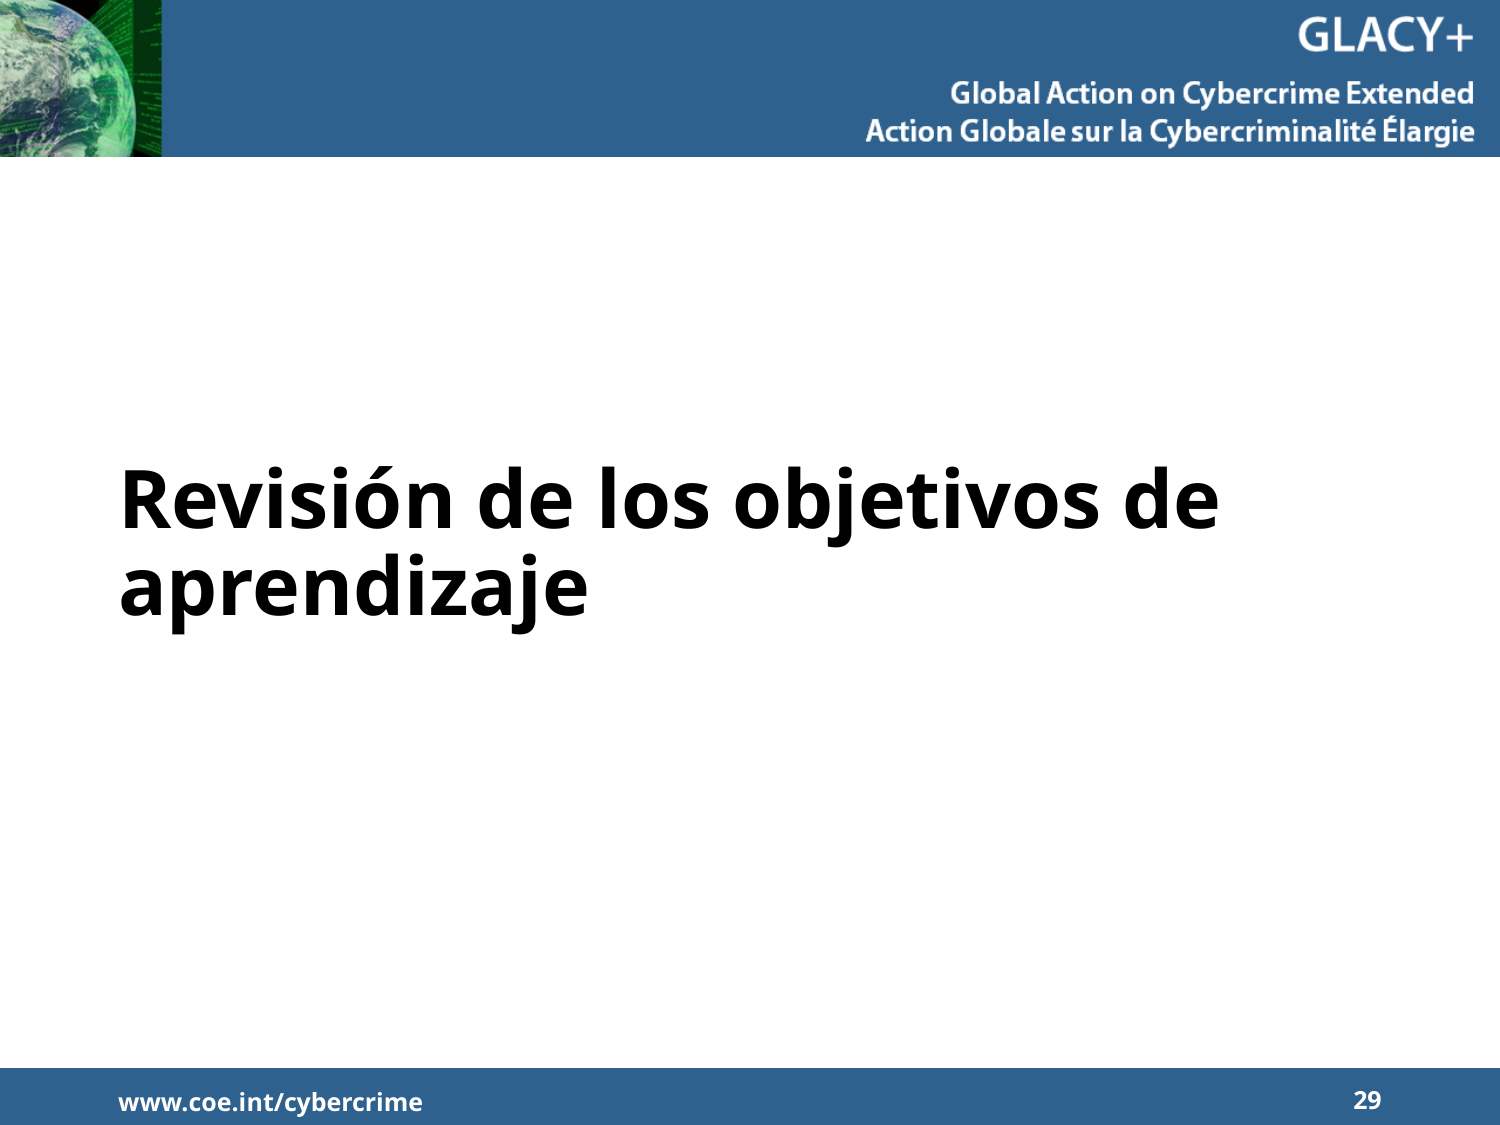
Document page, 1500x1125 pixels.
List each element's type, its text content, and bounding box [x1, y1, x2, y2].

title Revisión de los objetivos de aprendizaje [103, 450, 1397, 642]
slide_number www.coe.int/cybercrime [103, 1071, 491, 1125]
slide_number 29 [1059, 1071, 1397, 1125]
picture [0, 0, 1500, 157]
